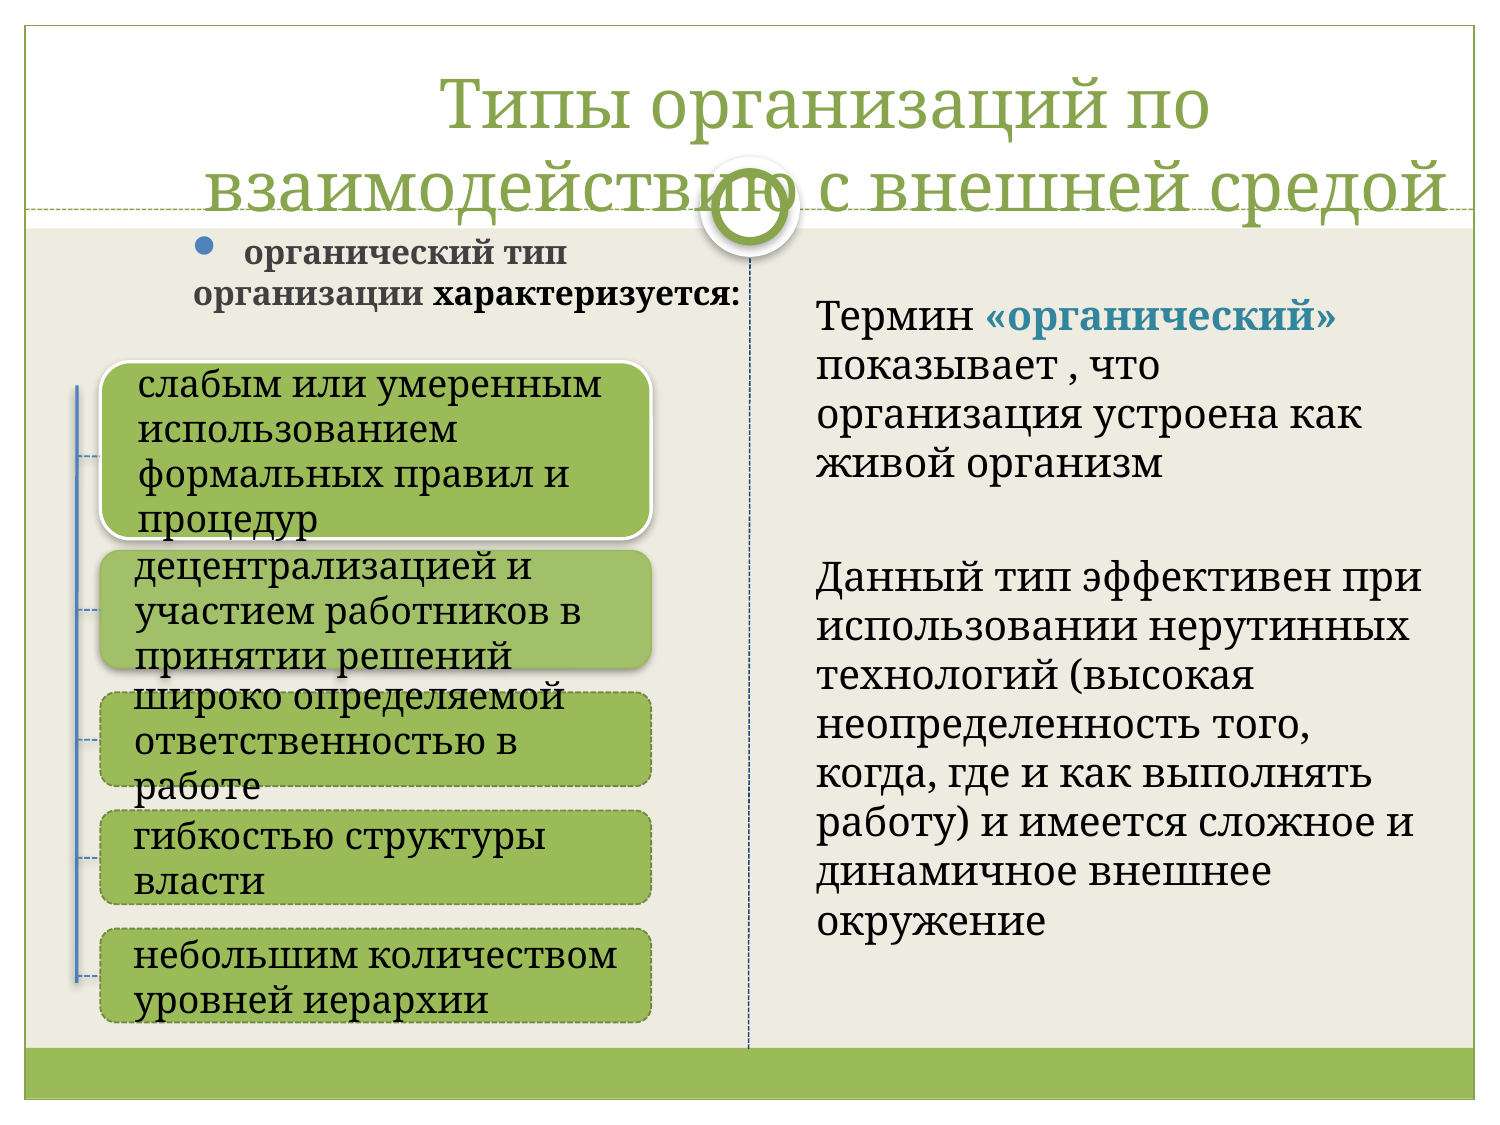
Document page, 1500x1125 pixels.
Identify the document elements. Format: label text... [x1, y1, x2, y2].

text_box широко определяемой ответственностью в работе [99, 691, 653, 788]
text_box гибкостью структуры власти [99, 809, 653, 906]
text_box слабым или умеренным использованием формальных правил и процедур [98, 360, 653, 541]
title Типы организаций по взаимодействию с внешней средой [187, 45, 1466, 233]
list органический тип организации характеризуется: [164, 219, 809, 1023]
text_box децентрализацией и участием работников в принятии решений [99, 549, 652, 669]
text_box небольшим количеством уровней иерархии [99, 927, 653, 1024]
list Термин «органический» показывает , что организация устроена как живой организм Данный тип эффективен при использовании нерутинных технологий (высокая неопределенность того, когда, где и как выполнять работу) и имеется сложное и динамичное внешнее окружение [809, 224, 1450, 993]
